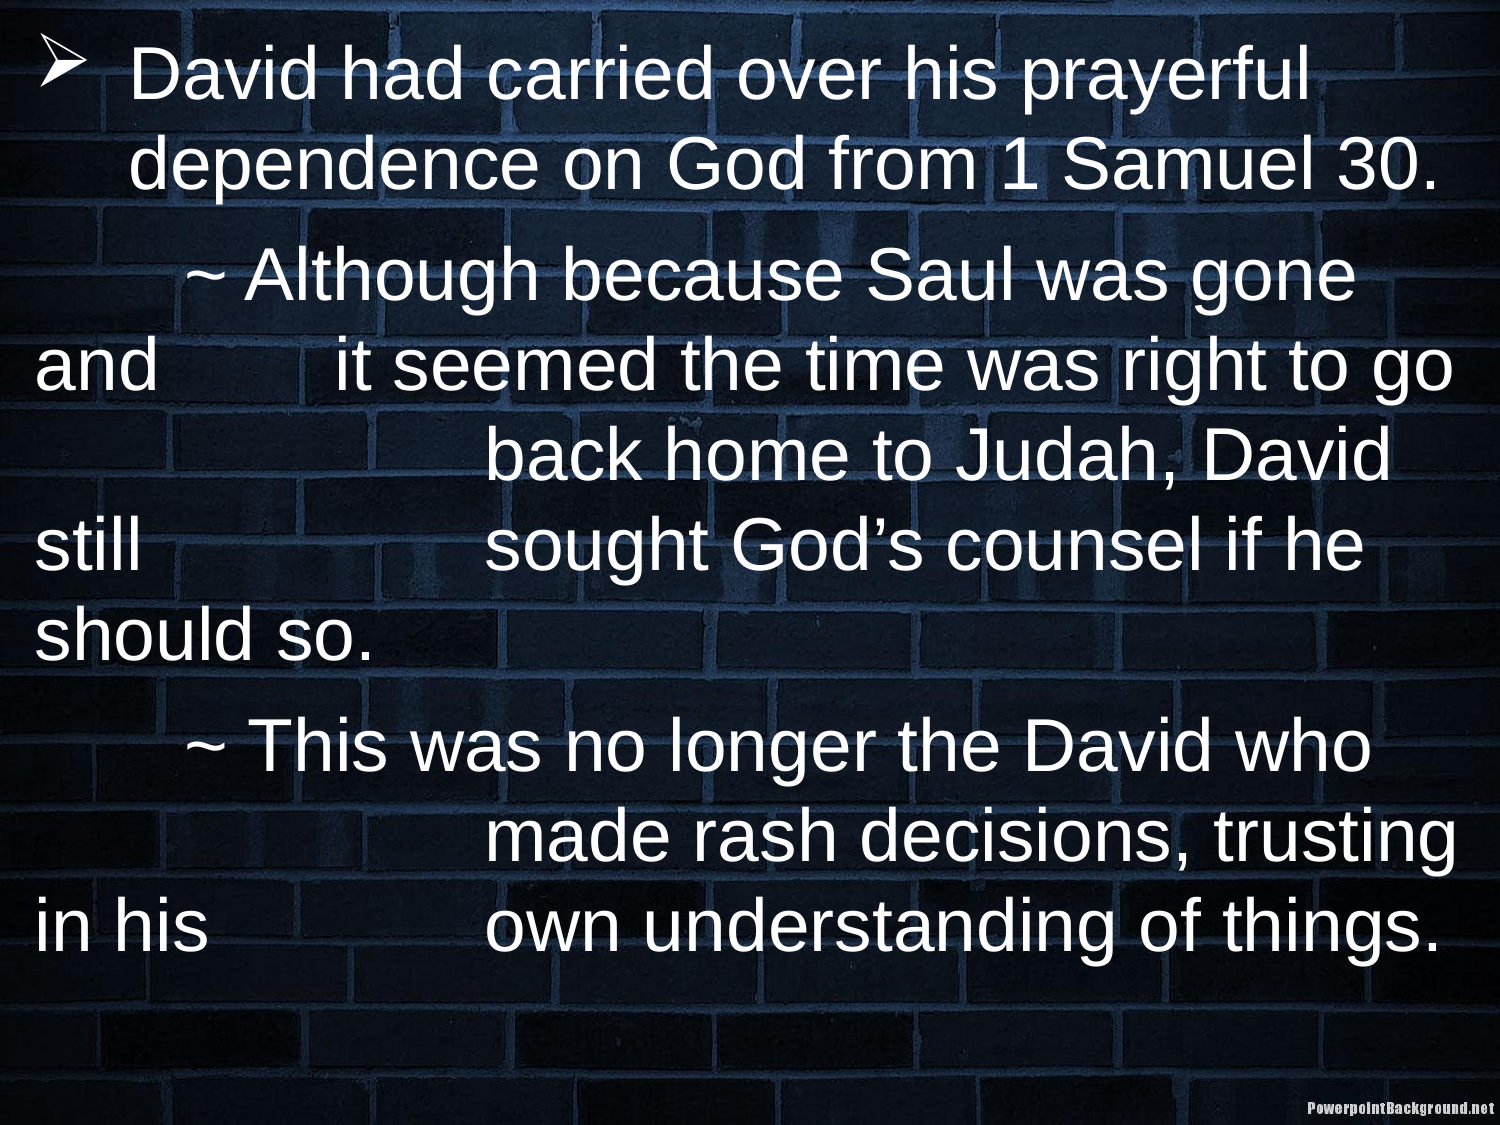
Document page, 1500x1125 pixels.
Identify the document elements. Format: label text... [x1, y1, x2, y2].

picture [0, 0, 1500, 1125]
subtitle David had carried over his prayerful dependence on God from 1 Samuel 30. ~ Although because Saul was gone and it seemed the time was right to go back home to Judah, David still sought God’s counsel if he should so. ~ This was no longer the David who made rash decisions, trusting in his own understanding of things. [19, 17, 1483, 1107]
